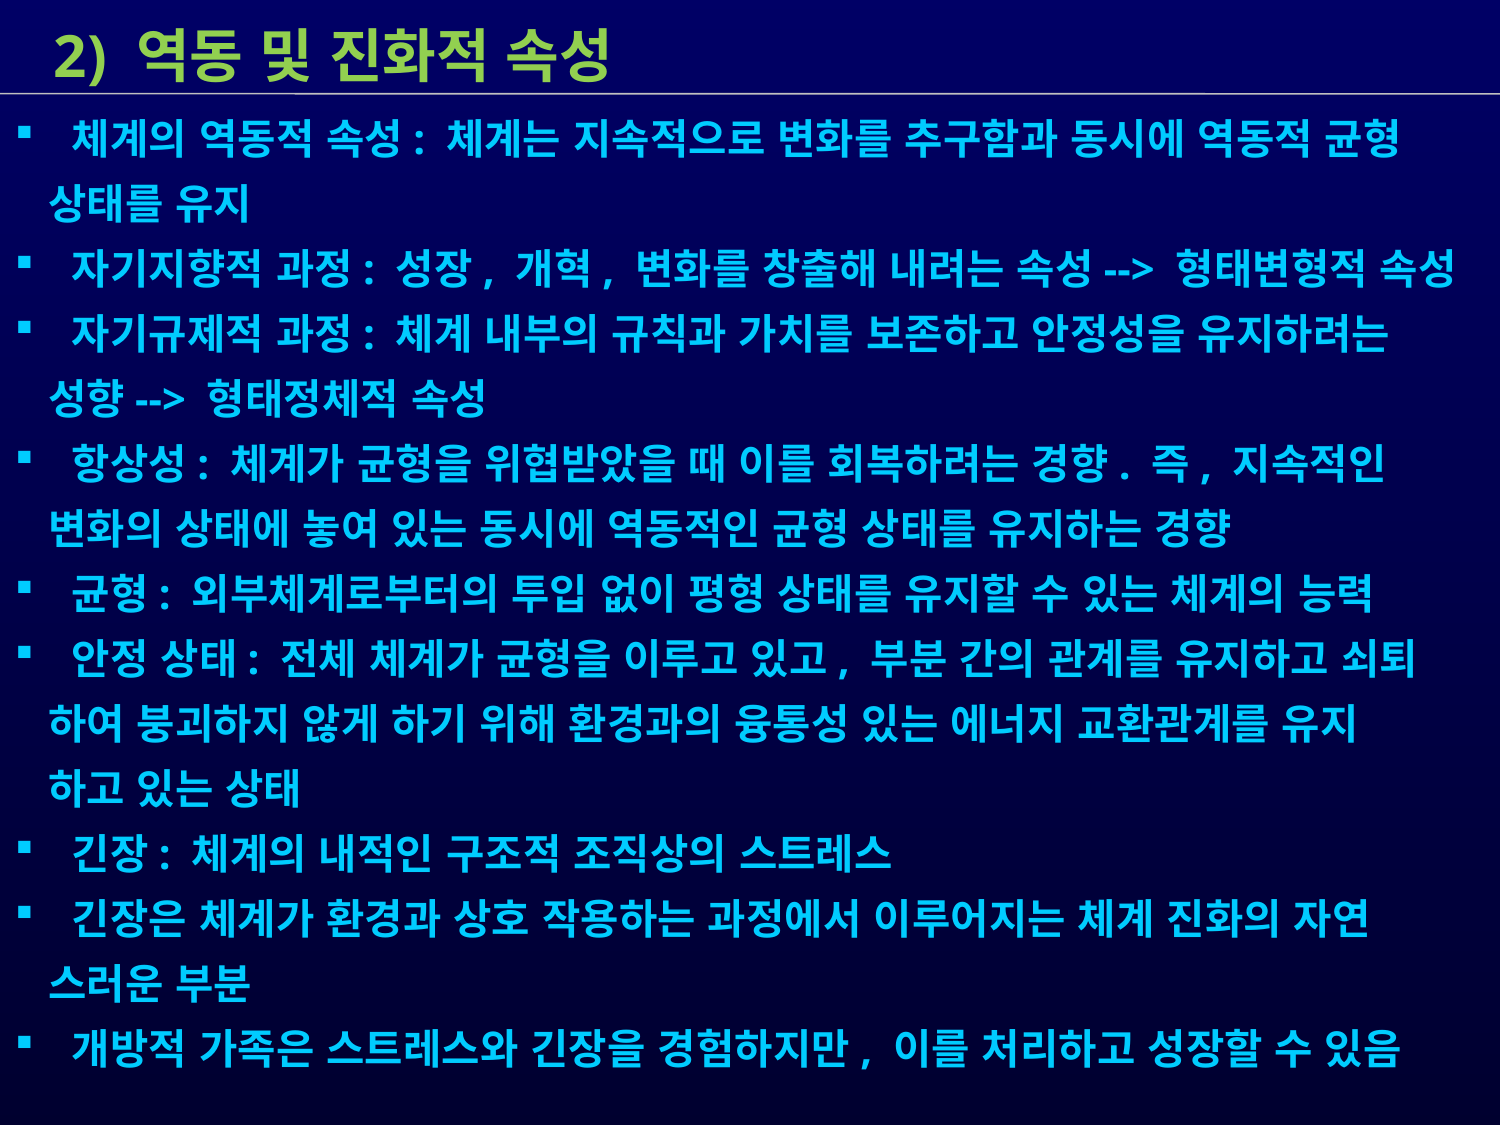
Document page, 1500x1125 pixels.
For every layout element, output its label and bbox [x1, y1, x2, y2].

text_box [0, 11, 1500, 1081]
